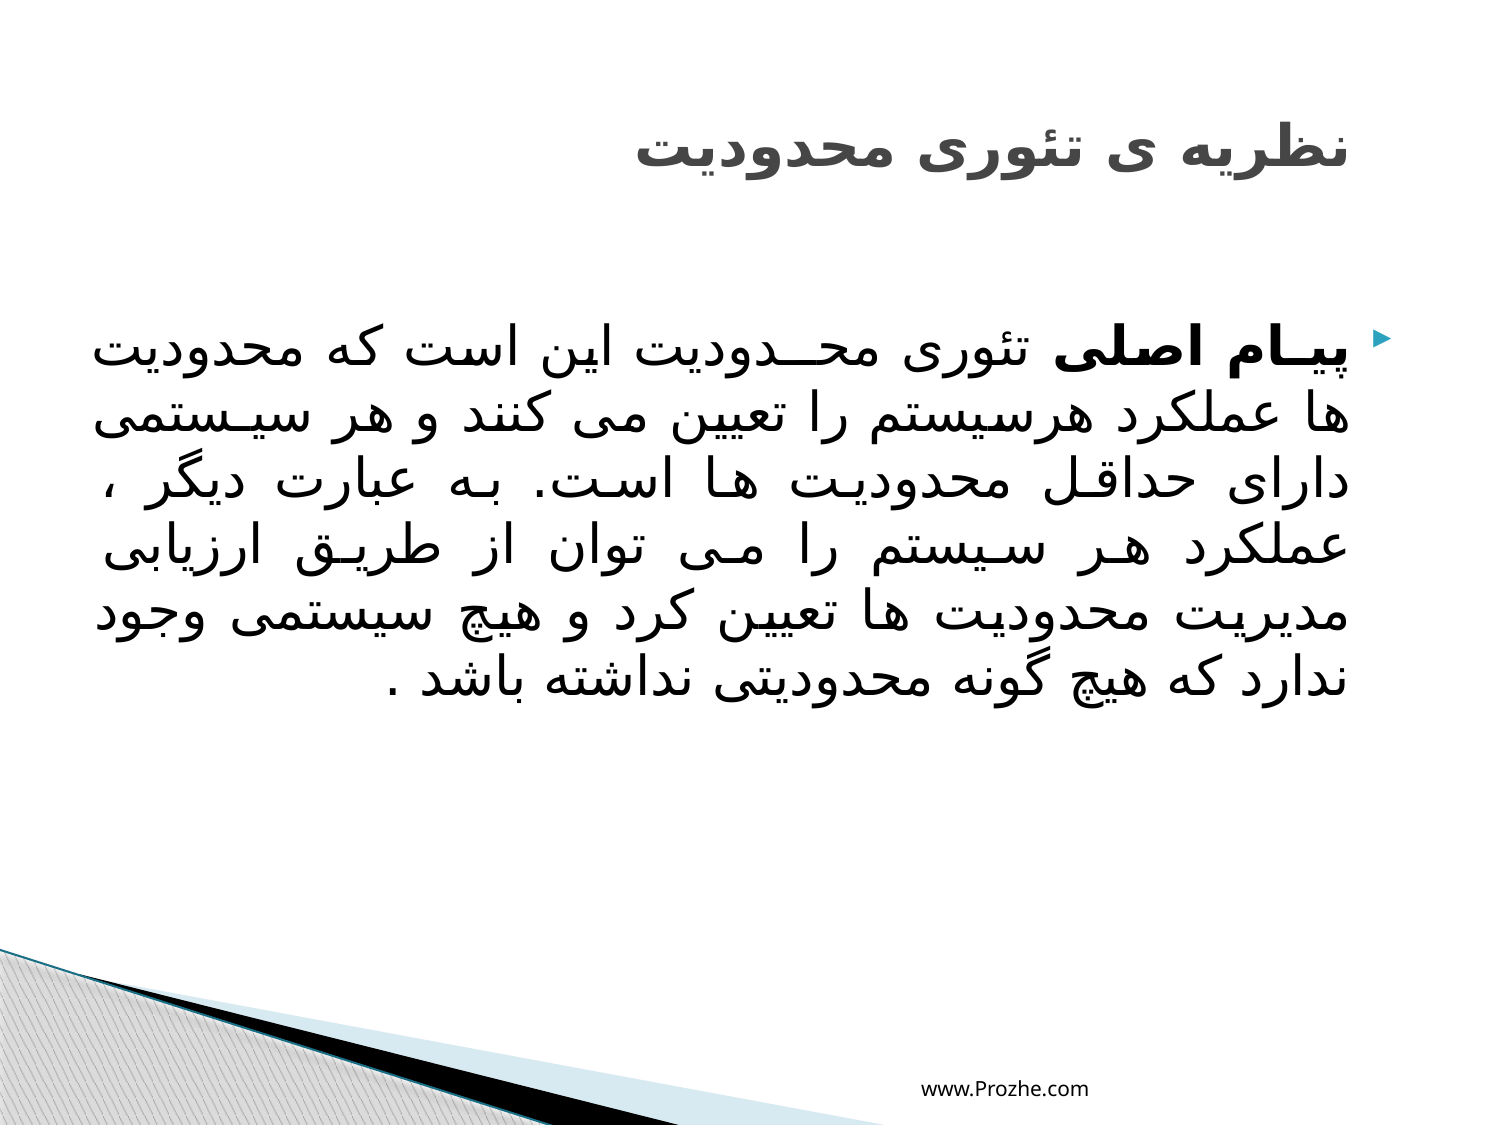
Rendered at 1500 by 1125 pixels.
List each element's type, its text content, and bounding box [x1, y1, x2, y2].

footer www.Prozhe.com [718, 1051, 1105, 1112]
title نظریه ی تئوری محدودیت [76, 90, 1427, 266]
list پیـام اصلی تئوری محــدودیت این است که محدودیت ها عملکرد هرسیستم را تعیین می کنند و هر سیـستمی دارای حداقل محدودیت ها است. به عبارت دیگر ، عملکرد هر سیستم را می توان از طریق ارزیابی مدیریت محدودیت ها تعیین کرد و هیچ سیستمی وجود ندارد که هیچ گونه محدودیتی نداشته باشد . [75, 302, 1425, 776]
